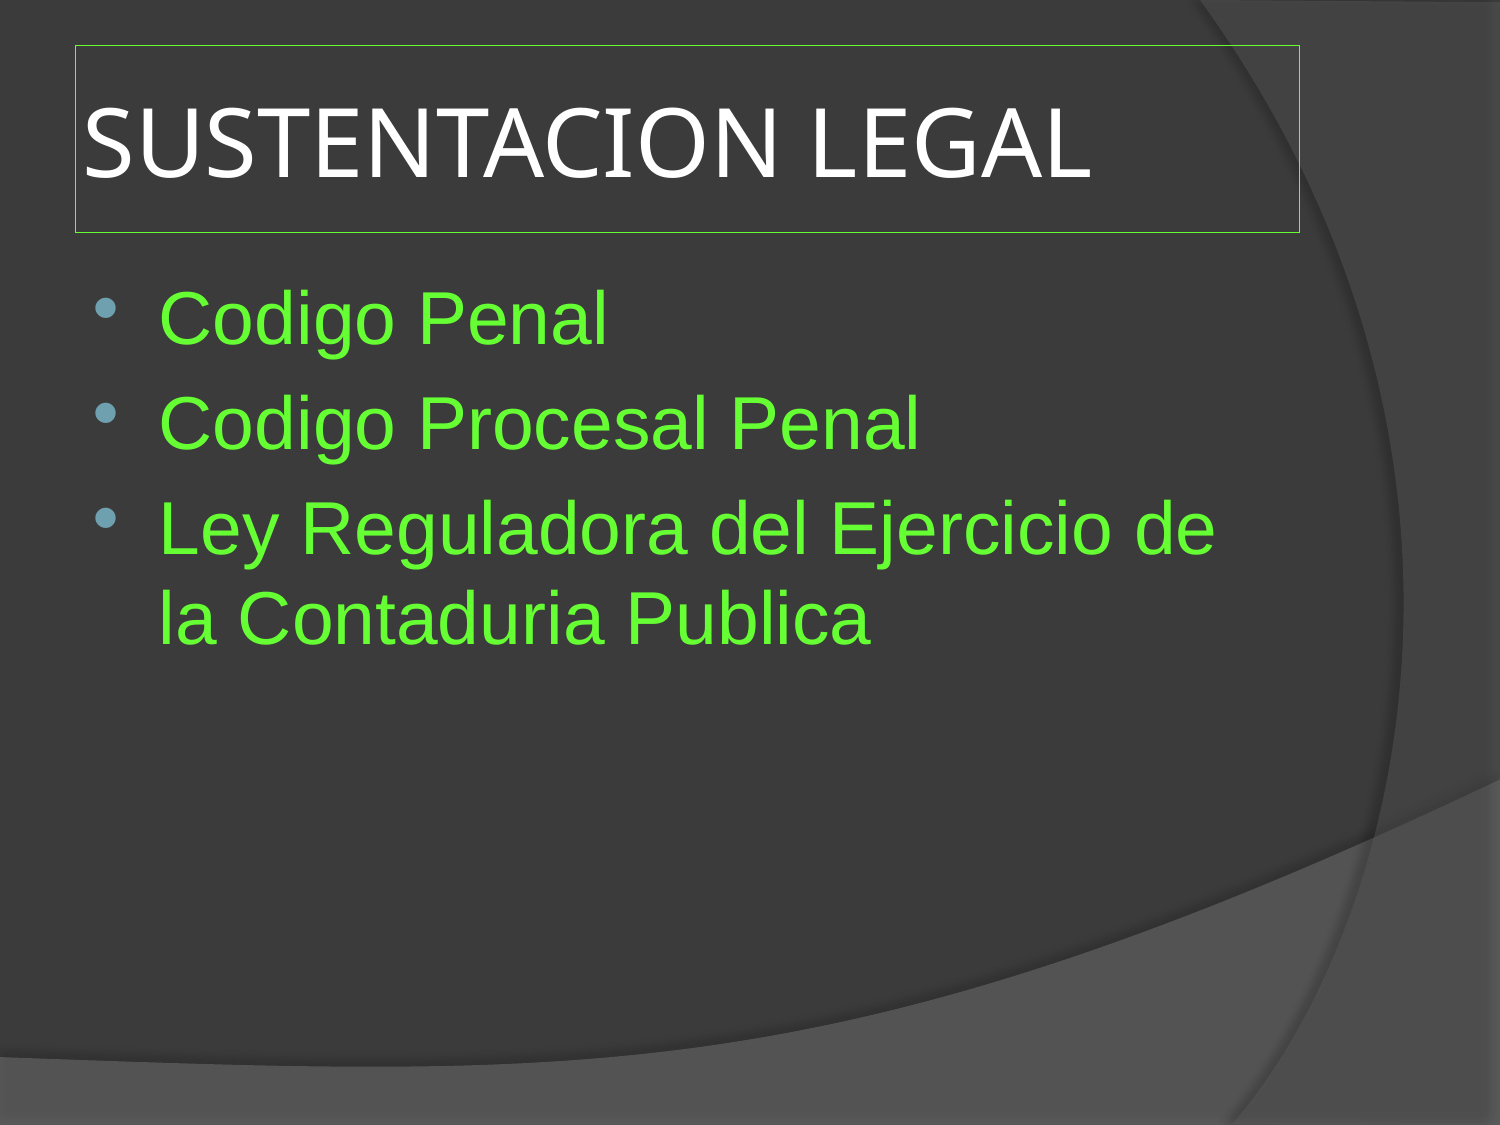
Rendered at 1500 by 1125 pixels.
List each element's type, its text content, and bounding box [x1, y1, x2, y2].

list Codigo Penal Codigo Procesal Penal Ley Reguladora del Ejercicio de la Contaduria Publica [75, 262, 1300, 1005]
title SUSTENTACION LEGAL [75, 45, 1300, 233]
